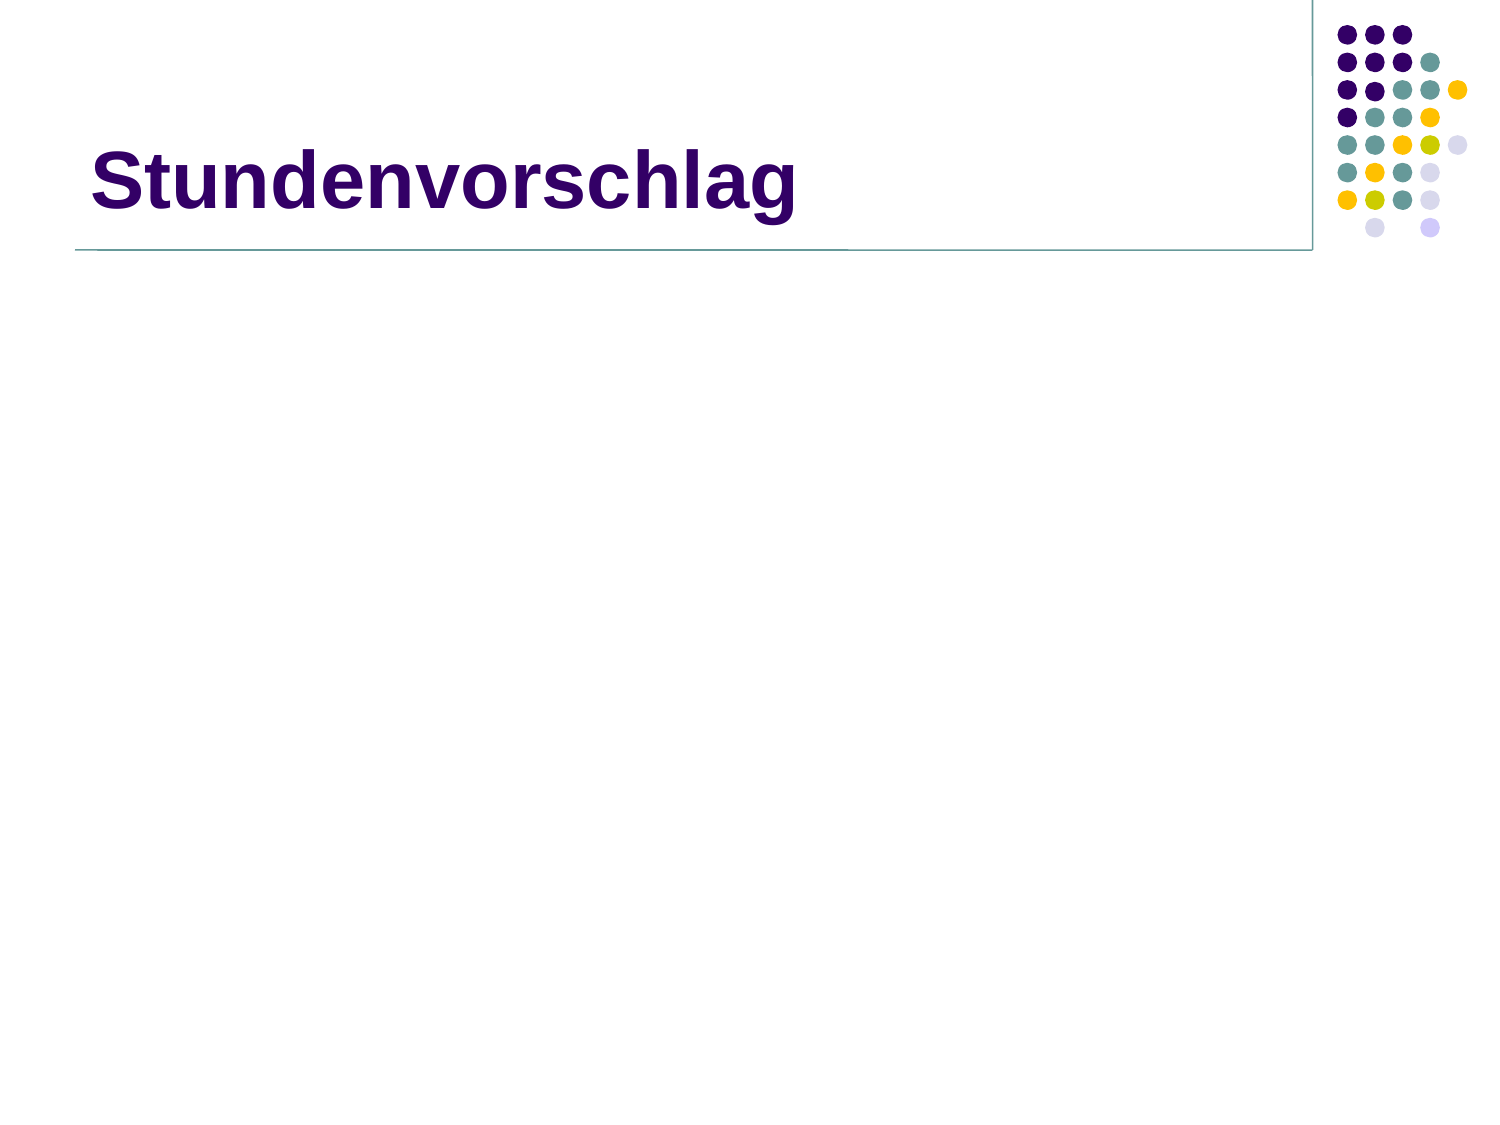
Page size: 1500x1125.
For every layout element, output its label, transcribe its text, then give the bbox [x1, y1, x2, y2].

title Stundenvorschlag [74, 19, 1313, 233]
